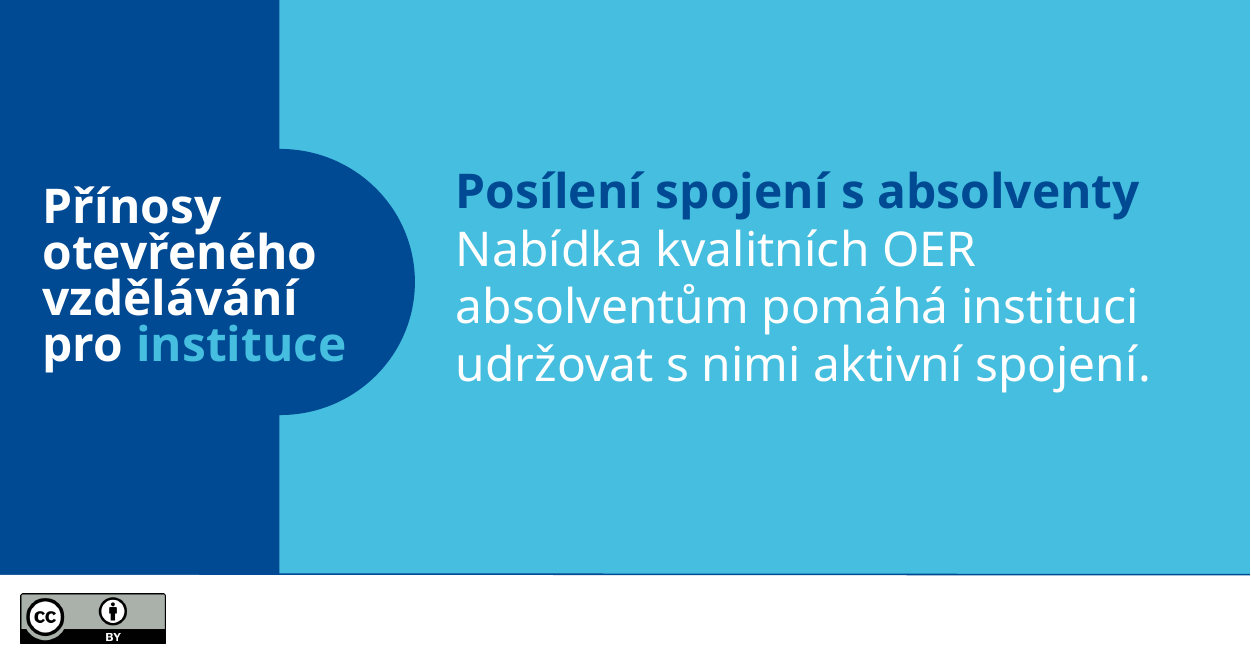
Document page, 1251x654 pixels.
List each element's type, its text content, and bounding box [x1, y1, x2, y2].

text_box [196, 386, 365, 416]
picture [20, 592, 166, 645]
text_box Posílení spojení s absolventy Nabídka kvalitních OER absolventům pomáhá instituci udržovat s nimi aktivní spojení. [440, 145, 1191, 406]
text_box [0, 582, 1250, 654]
text_box [206, 148, 355, 171]
text_box [0, 0, 280, 573]
text_box [382, 194, 415, 370]
text_box Přínosy otevřeného vzdělávání pro instituce [27, 171, 382, 386]
